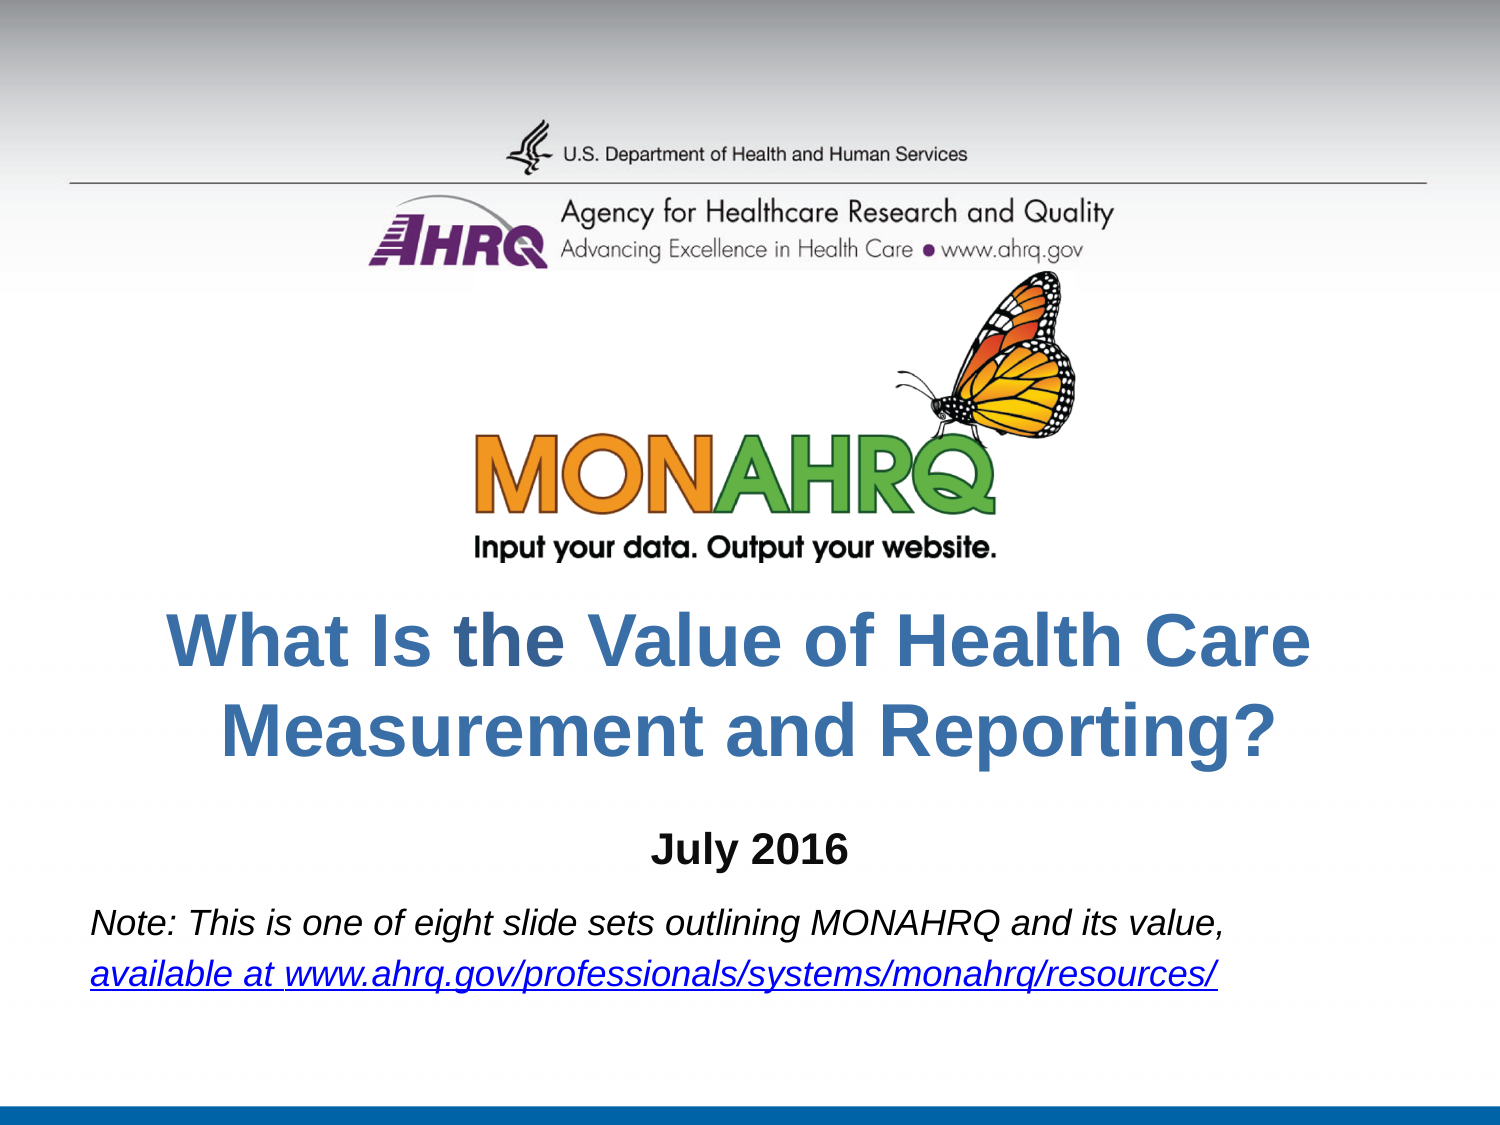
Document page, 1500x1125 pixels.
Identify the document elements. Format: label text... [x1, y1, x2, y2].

picture [0, 0, 1500, 1125]
title What Is the Value of Health Care Measurement and Reporting? [75, 578, 1425, 812]
list July 2016 Note: This is one of eight slide sets outlining MONAHRQ and its value, available at www.ahrq.gov/professionals/systems/monahrq/resources/ [75, 812, 1425, 1005]
